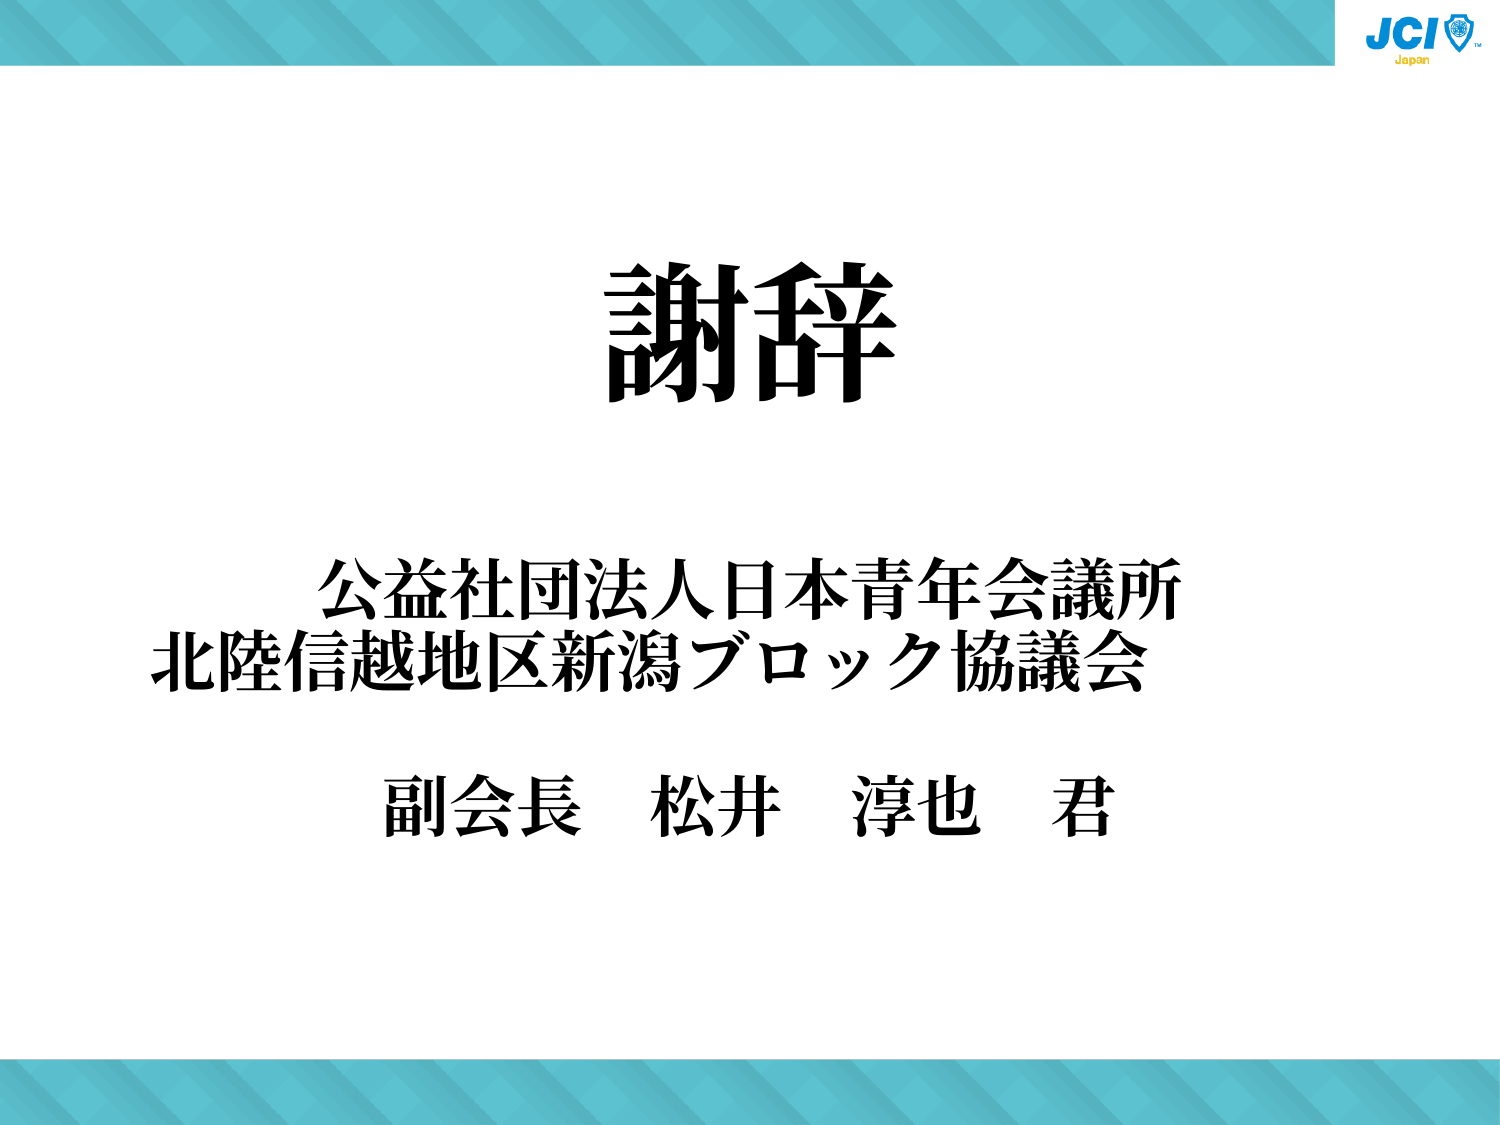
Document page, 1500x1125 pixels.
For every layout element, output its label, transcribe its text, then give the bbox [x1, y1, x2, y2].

picture [0, 0, 1500, 1125]
text_box 公益社団法人日本青年会議所 北陸信越地区新潟ブロック協議会 副会長 松井 淳也 君 [112, 465, 1388, 937]
text_box 謝辞 [126, 155, 1374, 465]
